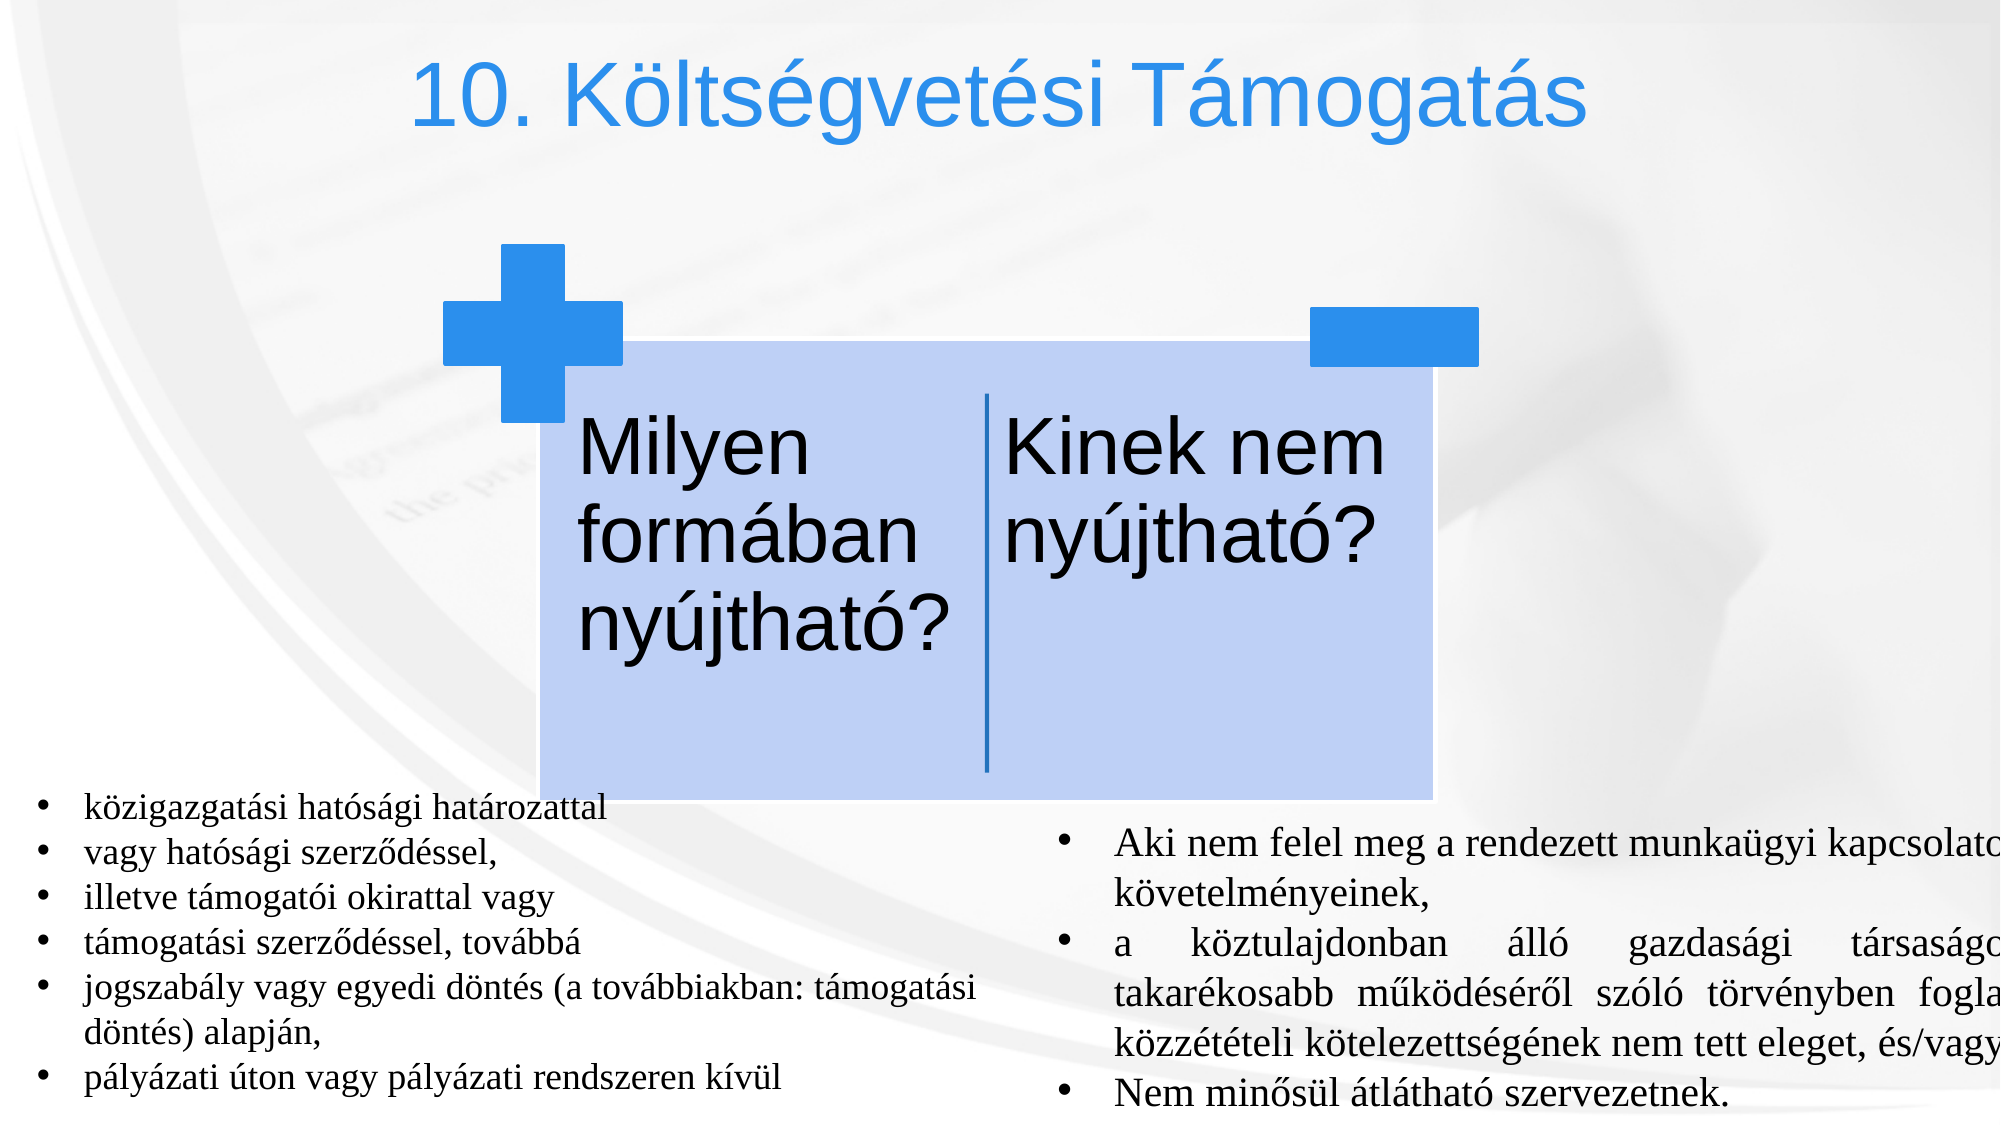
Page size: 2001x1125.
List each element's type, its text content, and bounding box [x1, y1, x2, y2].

picture [0, 0, 2001, 1125]
text_box közigazgatási hatósági határozattal vagy hatósági szerződéssel, illetve támogatói okirattal vagy támogatási szerződéssel, továbbá jogszabály vagy egyedi döntés (a továbbiakban: támogatási döntés) alapján, pályázati úton vagy pályázati rendszeren kívül [22, 774, 1023, 1105]
text_box Aki nem felel meg a rendezett munkaügyi kapcsolatok követelményeinek, a köztulajdonban álló gazdasági társaságok takarékosabb működéséről szóló törvényben foglalt közzétételi kötelezettségének nem tett eleget, és/vagy Nem minősül átlátható szervezetnek. [1042, 806, 2000, 1122]
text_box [434, 240, 1488, 808]
list 10. Költségvetési Támogatás [0, 26, 2000, 153]
